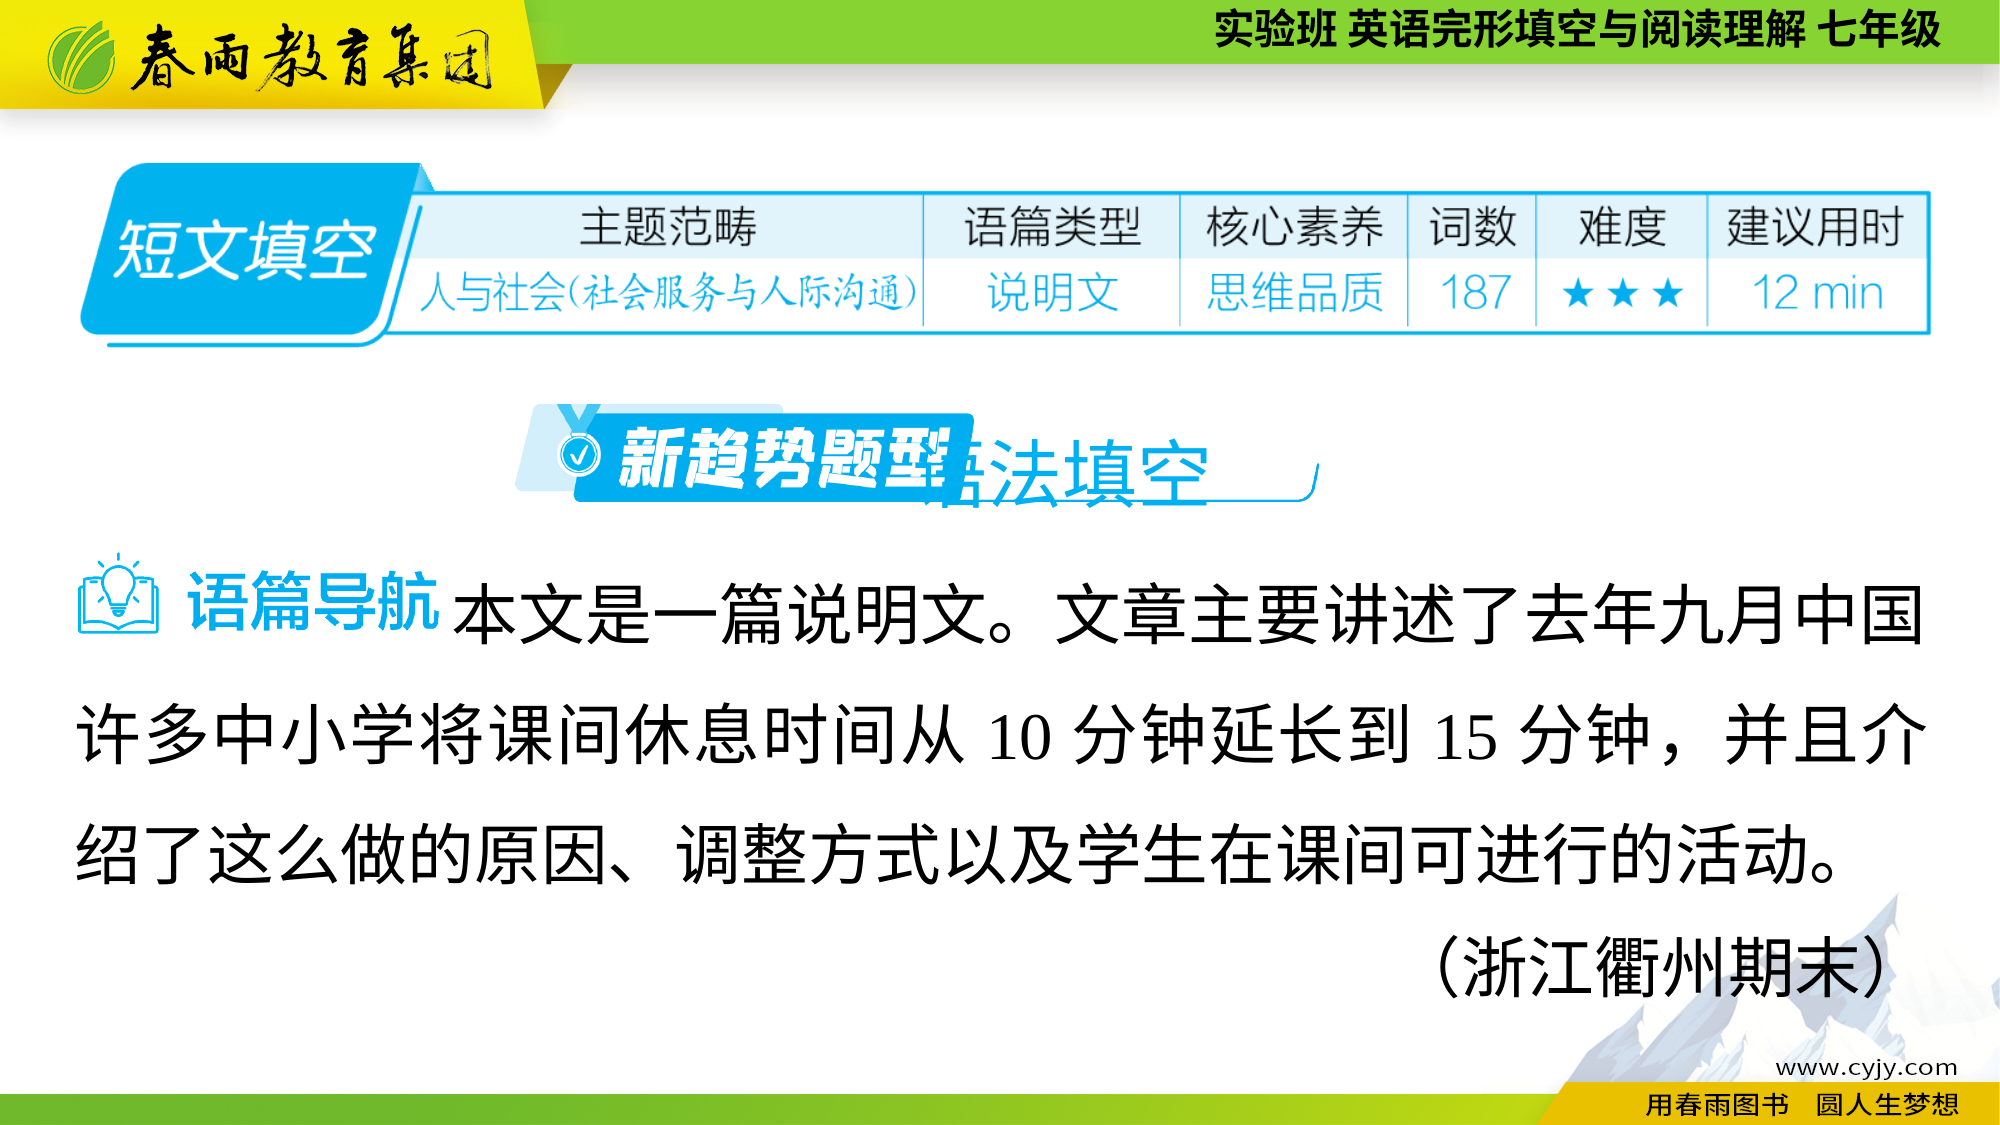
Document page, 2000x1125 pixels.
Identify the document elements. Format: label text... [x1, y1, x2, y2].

text_box 语法填空 [59, 377, 1944, 525]
picture [0, 0, 2000, 1125]
list 本文是一篇说明文。文章主要讲述了去年九月中国许多中小学将课间休息时间从10分钟延长到15分钟，并且介绍了这么做的原因、调整方式以及学生在课间可进行的活动。 [59, 525, 1944, 889]
text_box （浙江衢州期末） [834, 878, 1944, 1014]
